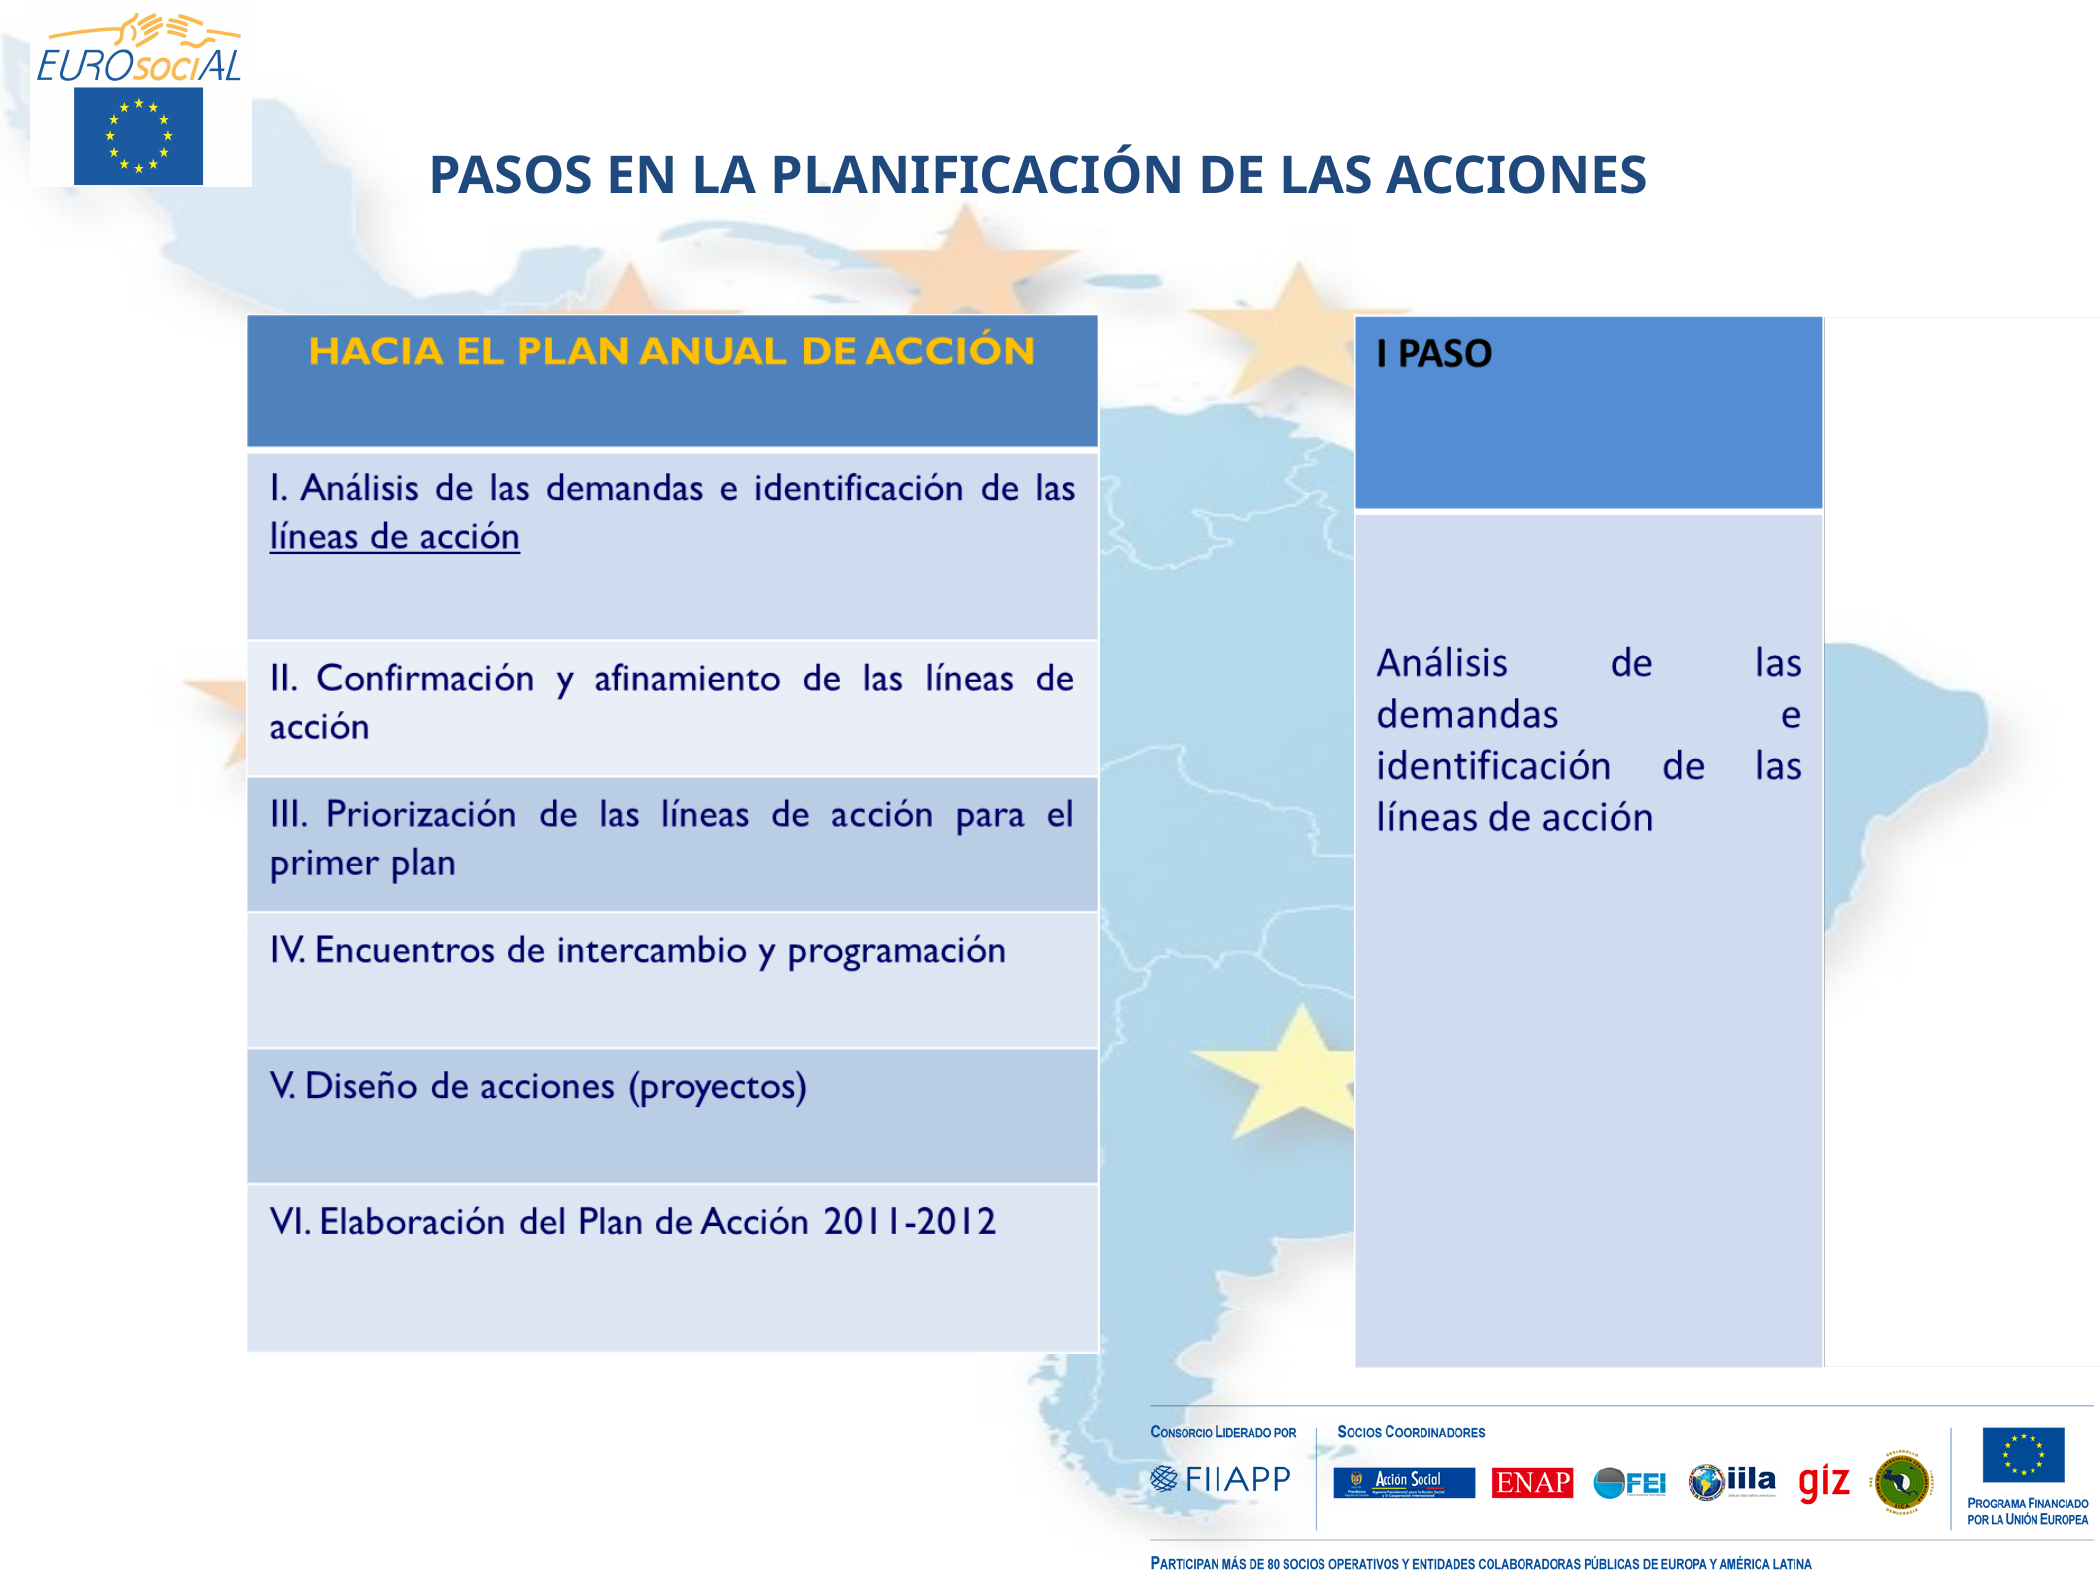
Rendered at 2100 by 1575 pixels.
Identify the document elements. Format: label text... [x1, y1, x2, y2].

picture [1354, 314, 2100, 1370]
picture [246, 314, 1100, 1354]
text_box PASOS EN LA PLANIFICACIÓN DE LAS ACCIONES [393, 131, 2100, 215]
picture [1150, 1400, 2100, 1575]
